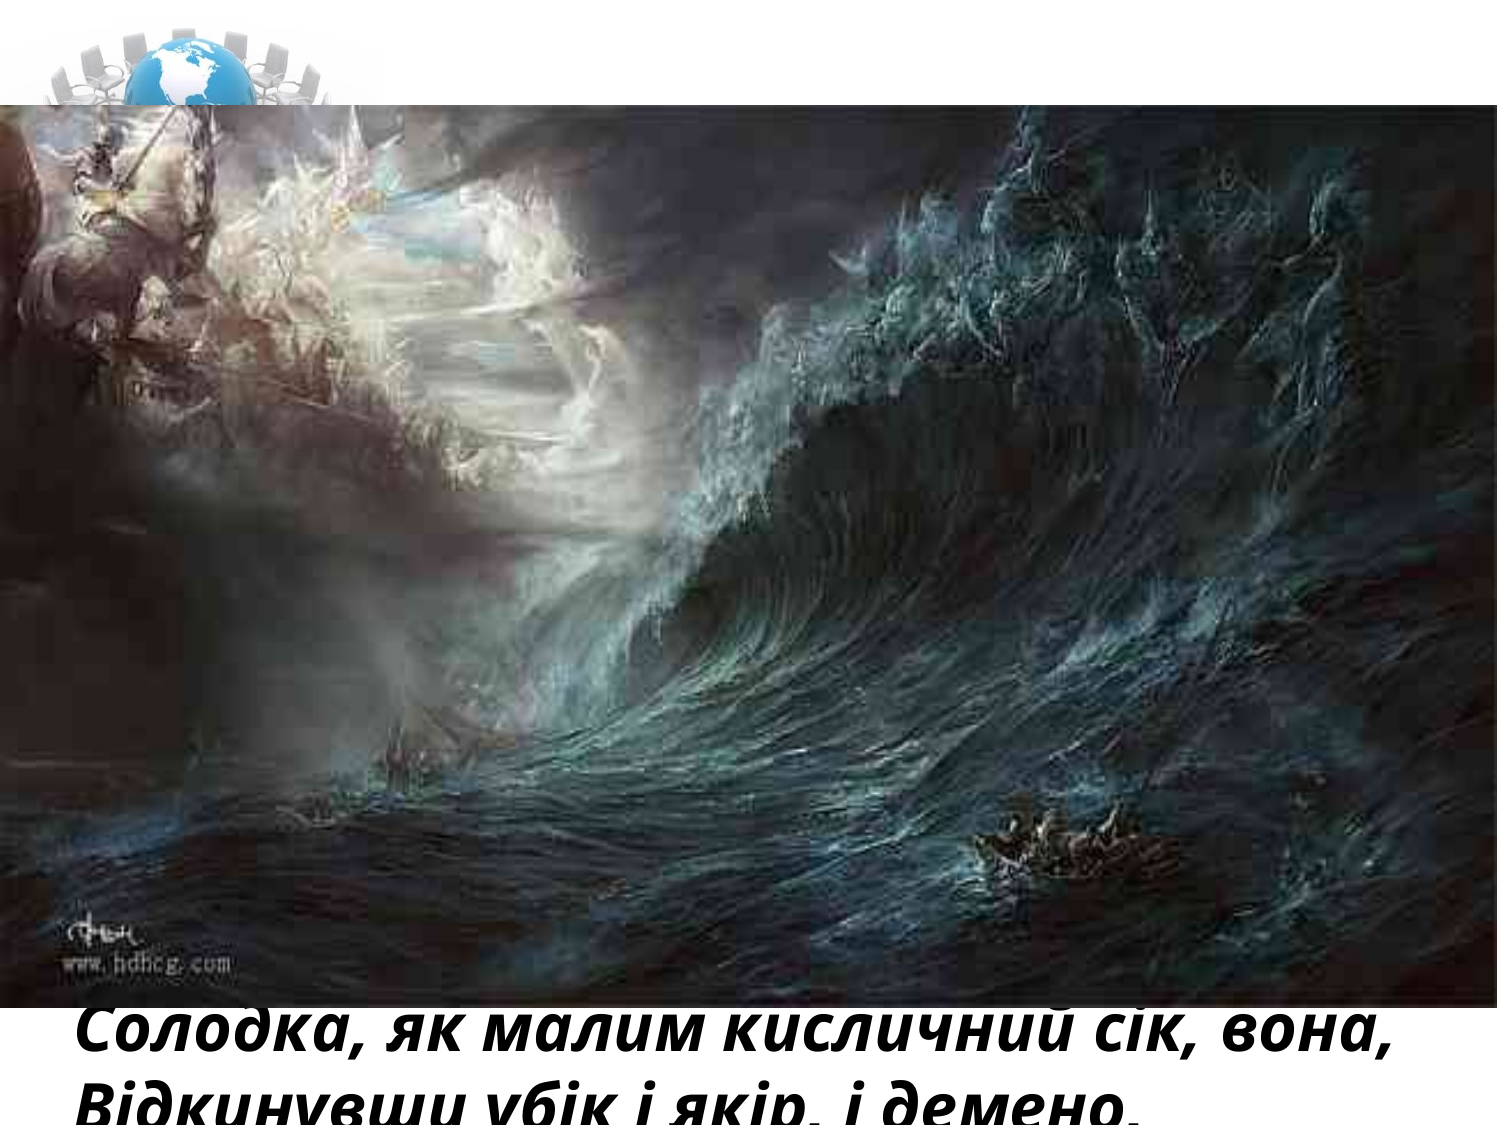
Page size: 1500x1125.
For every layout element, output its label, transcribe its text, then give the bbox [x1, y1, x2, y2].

picture [0, 0, 1497, 1008]
text_box Моє пробудження благословили шквали. Мов корок, танцював я на морських валах, Що їх візничими утоплених прозвали, I десять діб вогнів не бачив по ночах. В сосновий корпус мій текла вода зелена,— Солодка, як малим кисличний сік, вона, Відкинувши убік і якір, і демено, Блювоту вимила та плями від вина. [58, 1015, 1442, 1125]
